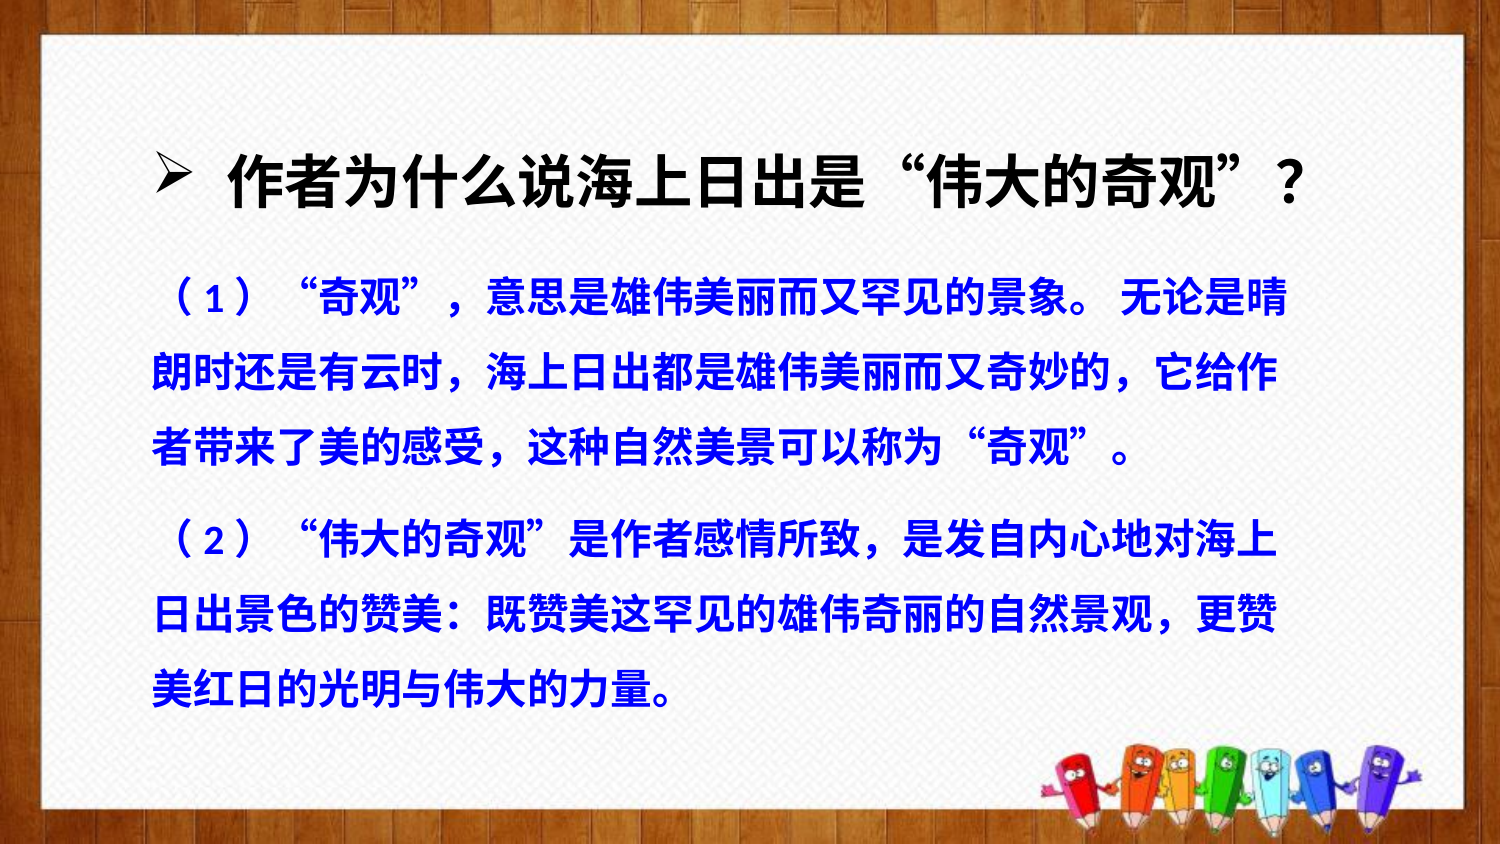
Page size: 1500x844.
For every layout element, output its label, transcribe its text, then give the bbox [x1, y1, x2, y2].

picture [0, 0, 1500, 844]
text_box （1）“奇观”，意思是雄伟美丽而又罕见的景象。 无论是晴朗时还是有云时，海上日出都是雄伟美丽而又奇妙的，它给作者带来了美的感受，这种自然美景可以称为“奇观”。 [136, 238, 1326, 479]
text_box 作者为什么说海上日出是“伟大的奇观”？ [136, 123, 1326, 223]
text_box （2）“伟大的奇观”是作者感情所致，是发自内心地对海上日出景色的赞美：既赞美这罕见的雄伟奇丽的自然景观，更赞美红日的光明与伟大的力量。 [136, 480, 1326, 721]
